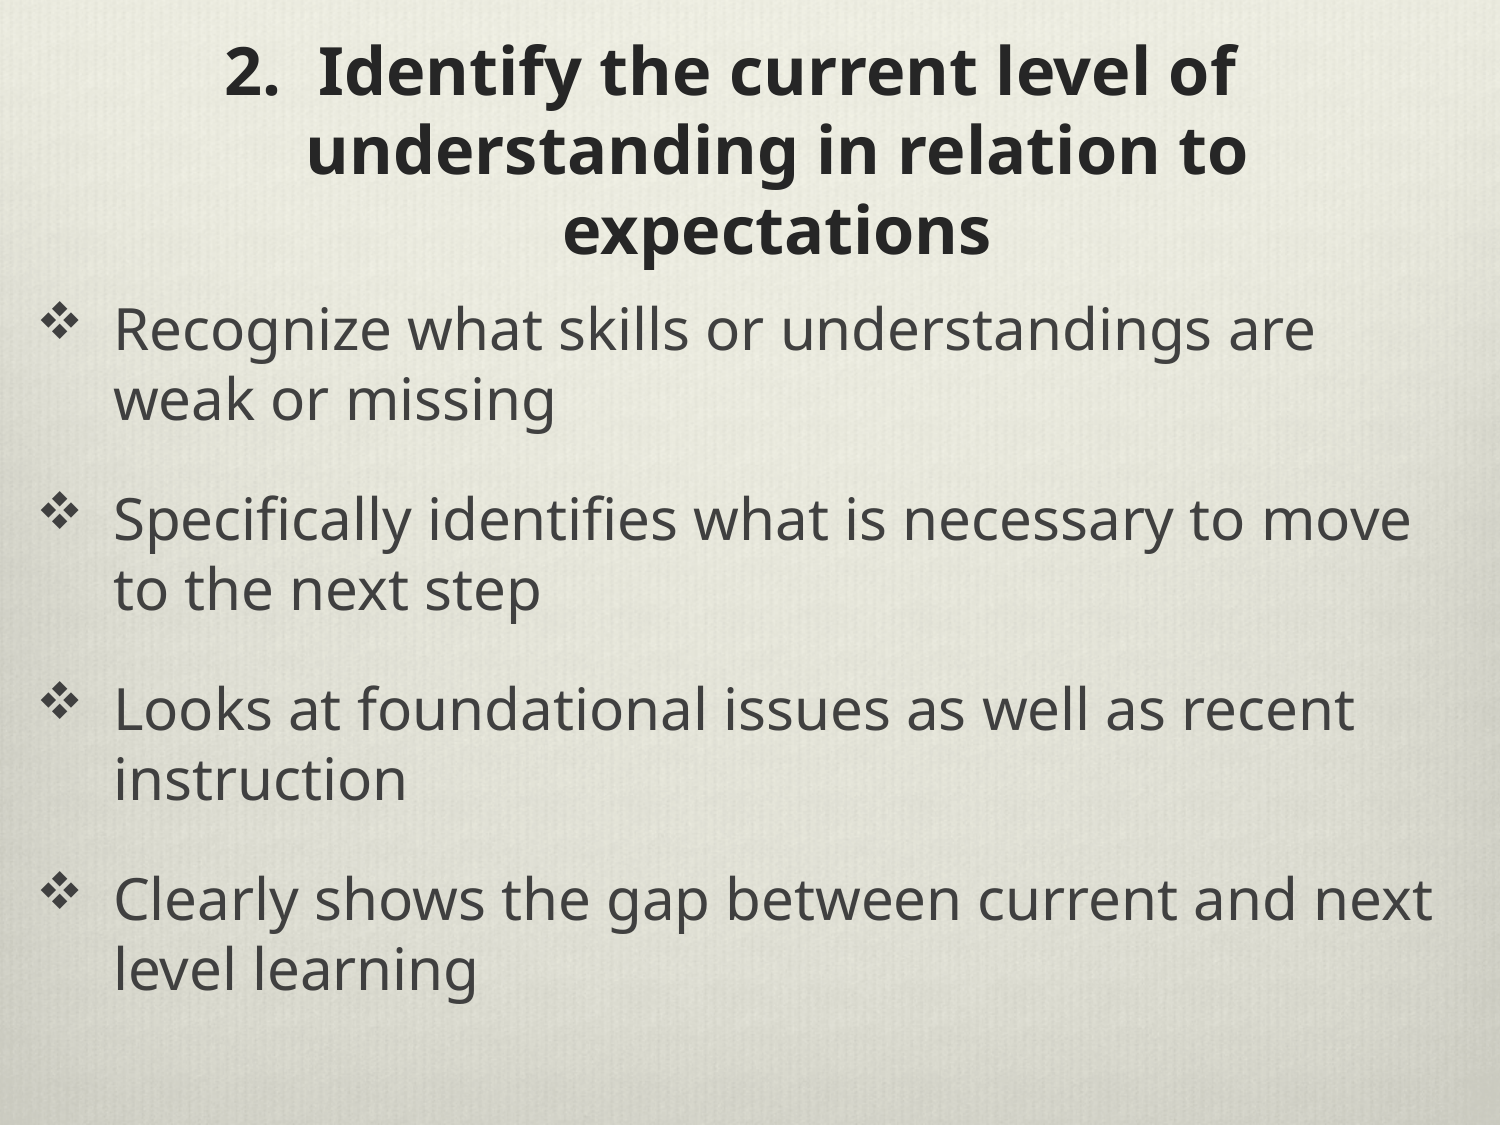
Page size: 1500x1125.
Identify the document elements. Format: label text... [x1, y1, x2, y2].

title 2. Identify the current level of understanding in relation to expectations [21, 54, 1422, 243]
list Recognize what skills or understandings are weak or missing Specifically identifies what is necessary to move to the next step Looks at foundational issues as well as recent instruction Clearly shows the gap between current and next level learning [21, 284, 1475, 1028]
